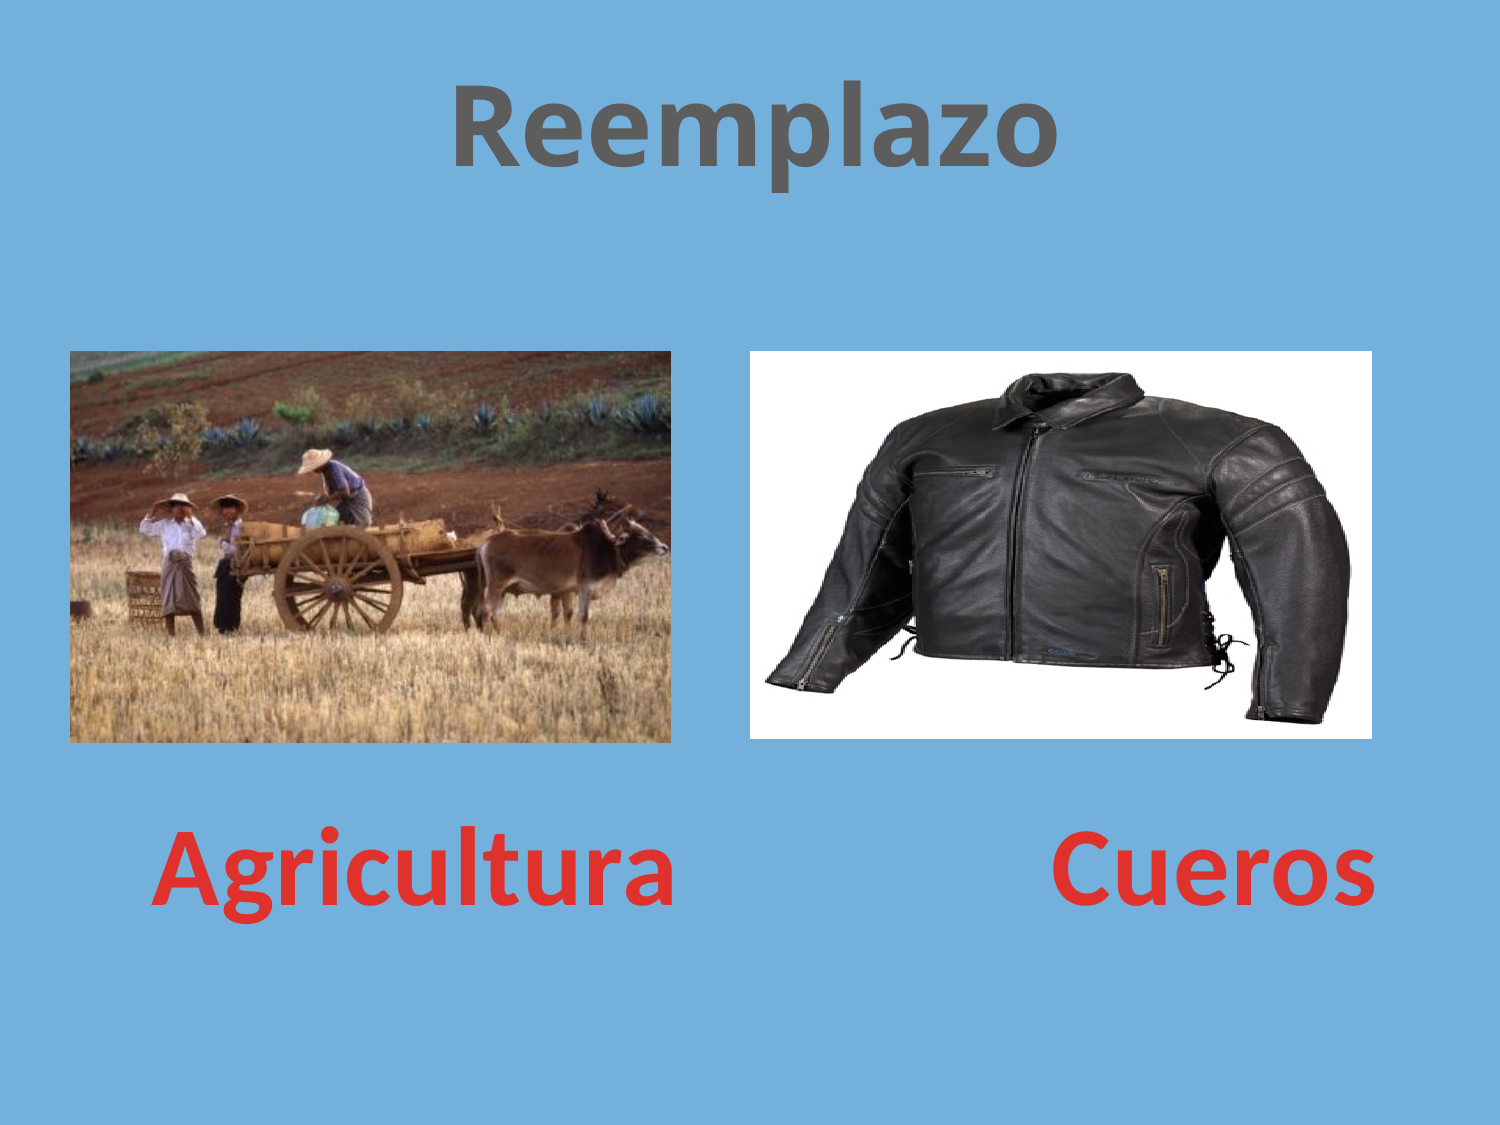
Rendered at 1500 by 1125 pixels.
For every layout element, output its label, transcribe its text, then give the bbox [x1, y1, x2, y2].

picture [70, 351, 671, 743]
text_box Agricultura Cueros [136, 785, 1393, 1071]
text_box Reemplazo [431, 46, 1078, 197]
picture [749, 351, 1372, 739]
